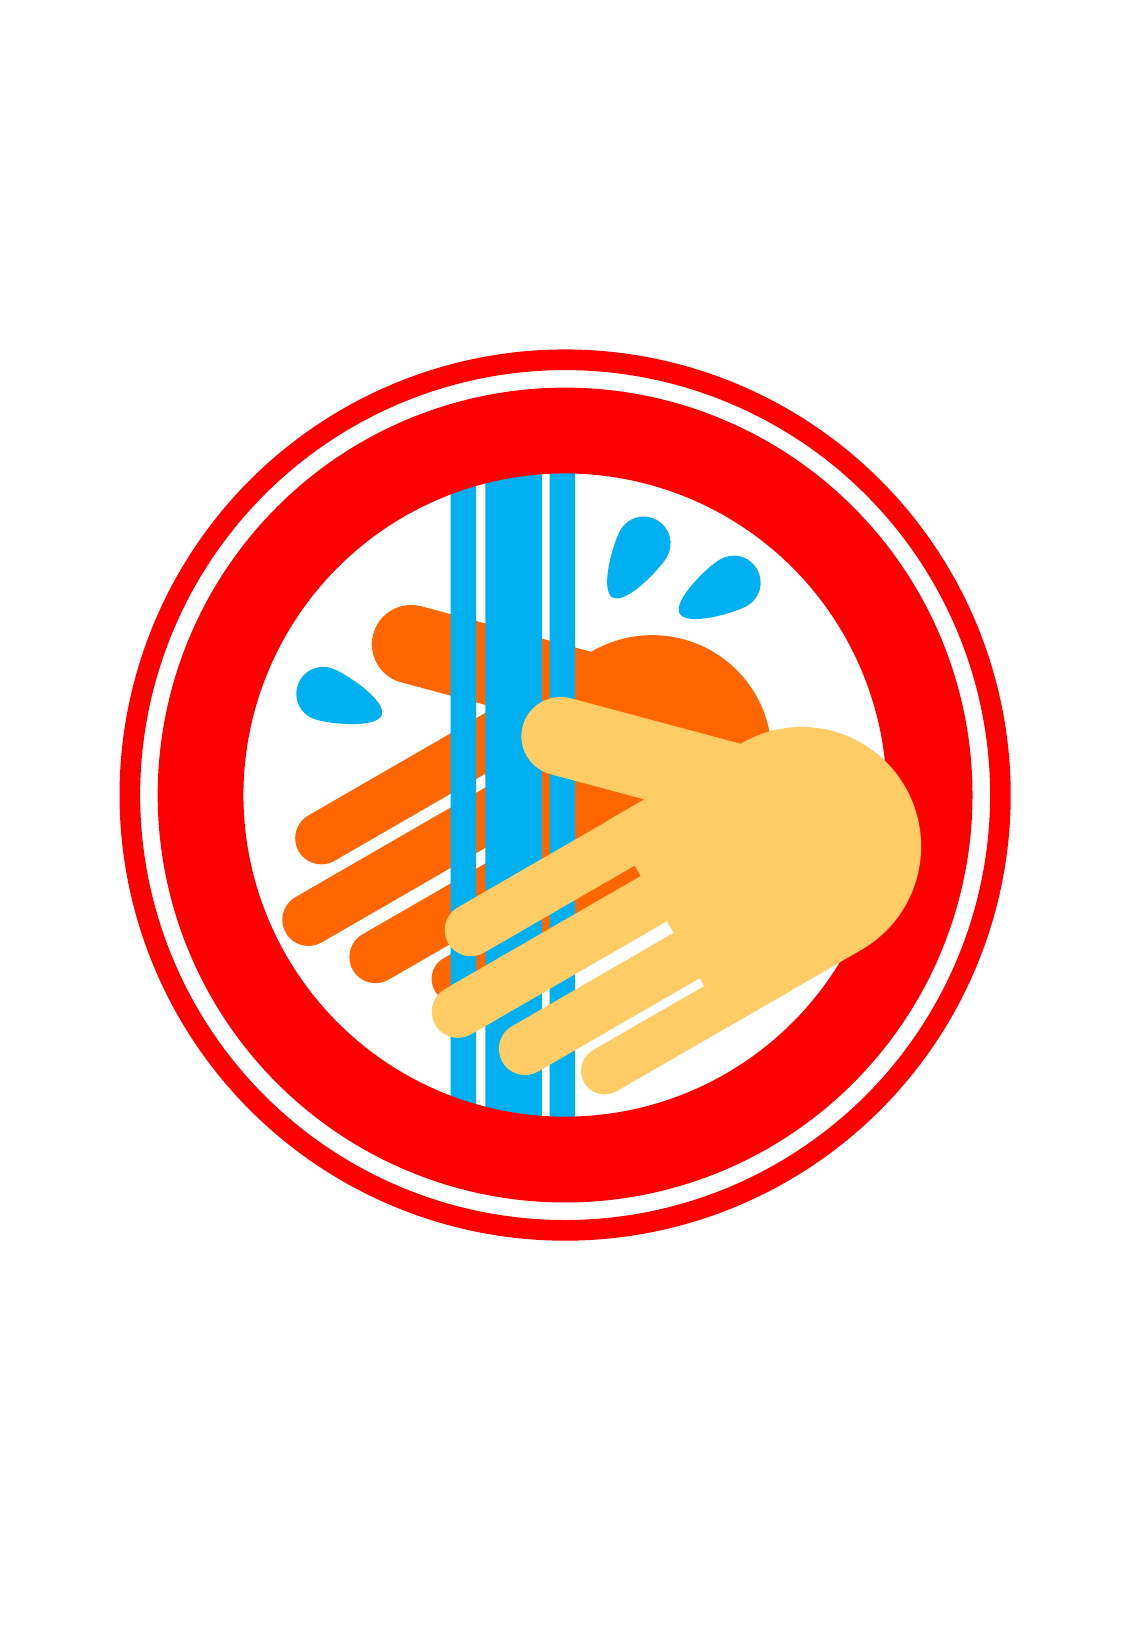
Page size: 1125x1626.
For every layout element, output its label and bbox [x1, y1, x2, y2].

text_box [119, 349, 1011, 1241]
